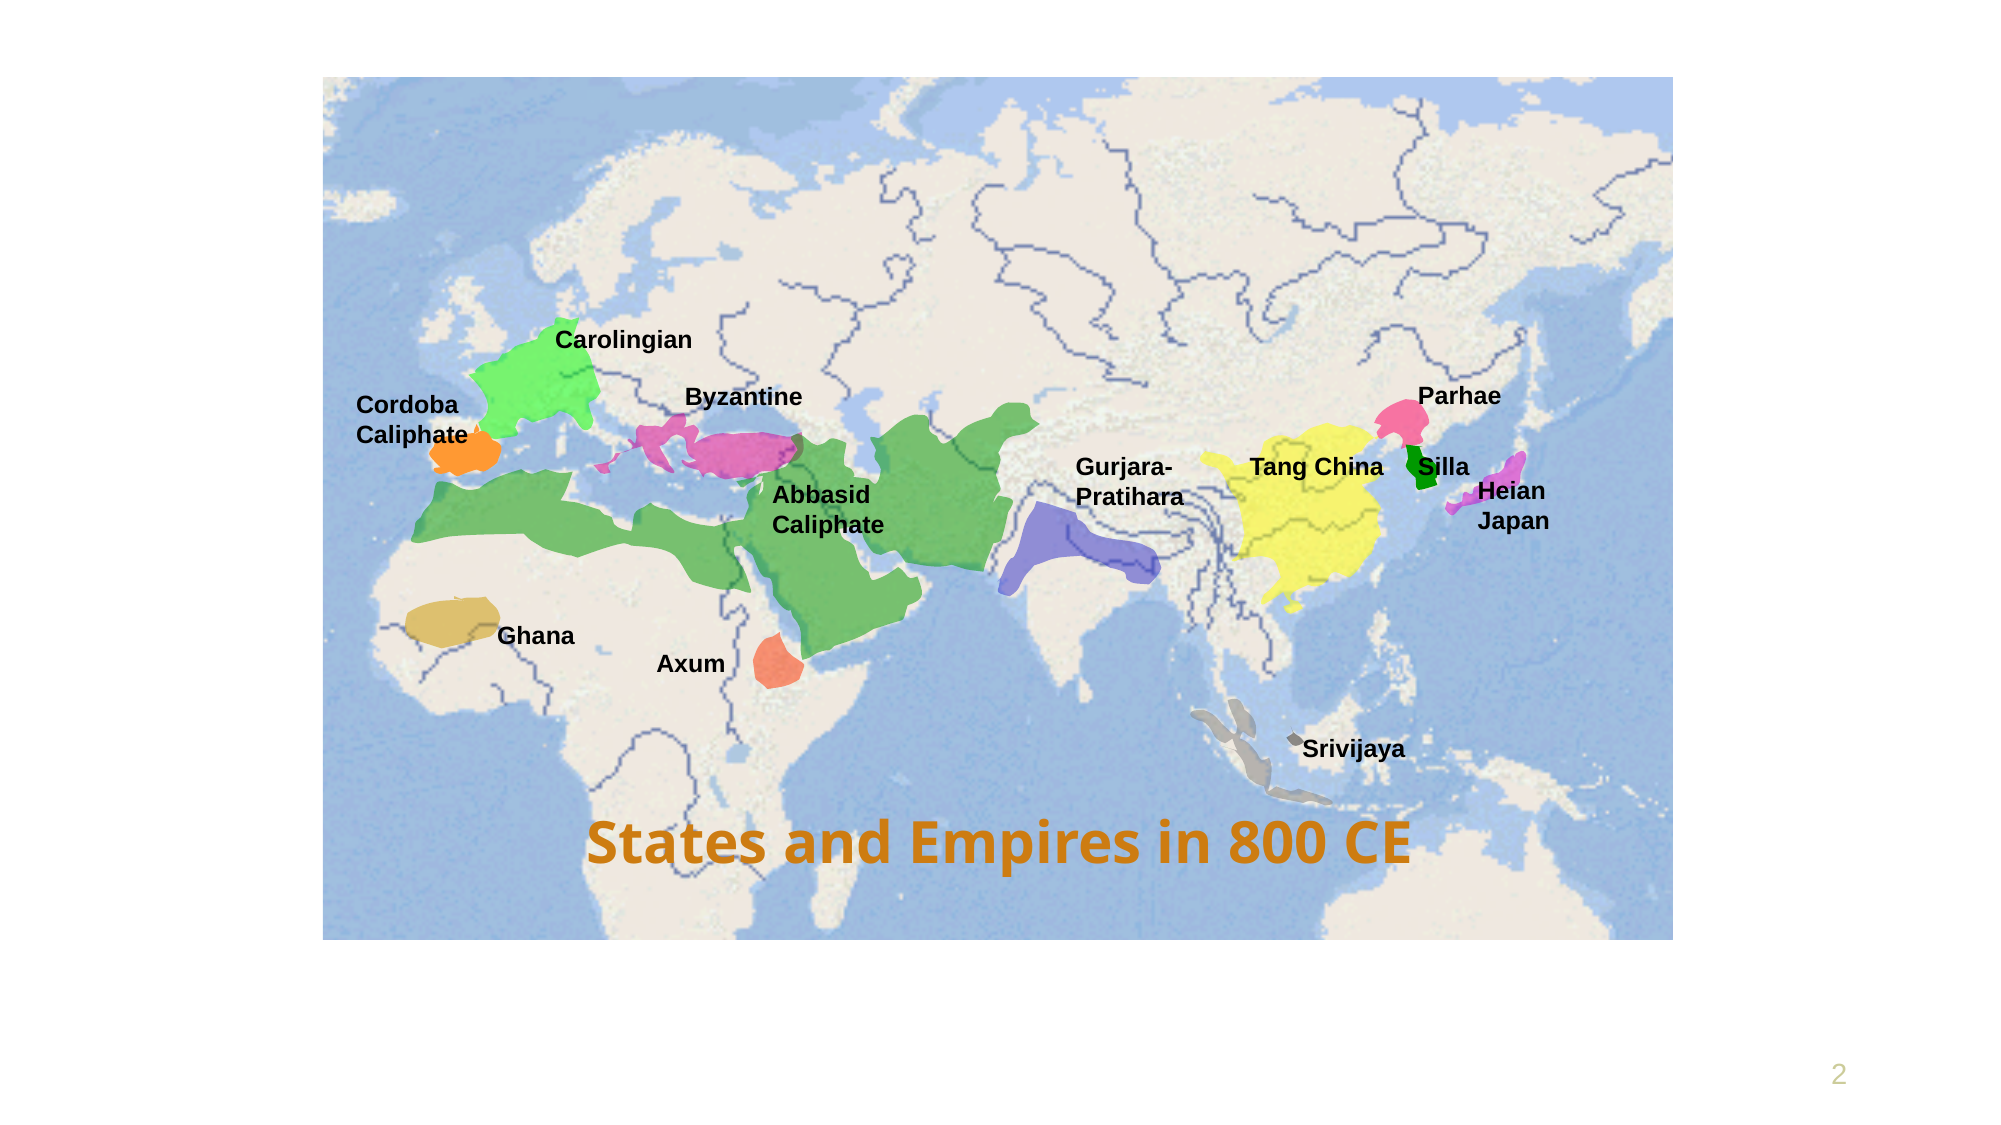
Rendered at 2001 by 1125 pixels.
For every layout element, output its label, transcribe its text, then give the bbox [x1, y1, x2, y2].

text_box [322, 77, 1673, 940]
slide_number 2 [1412, 1042, 1863, 1103]
